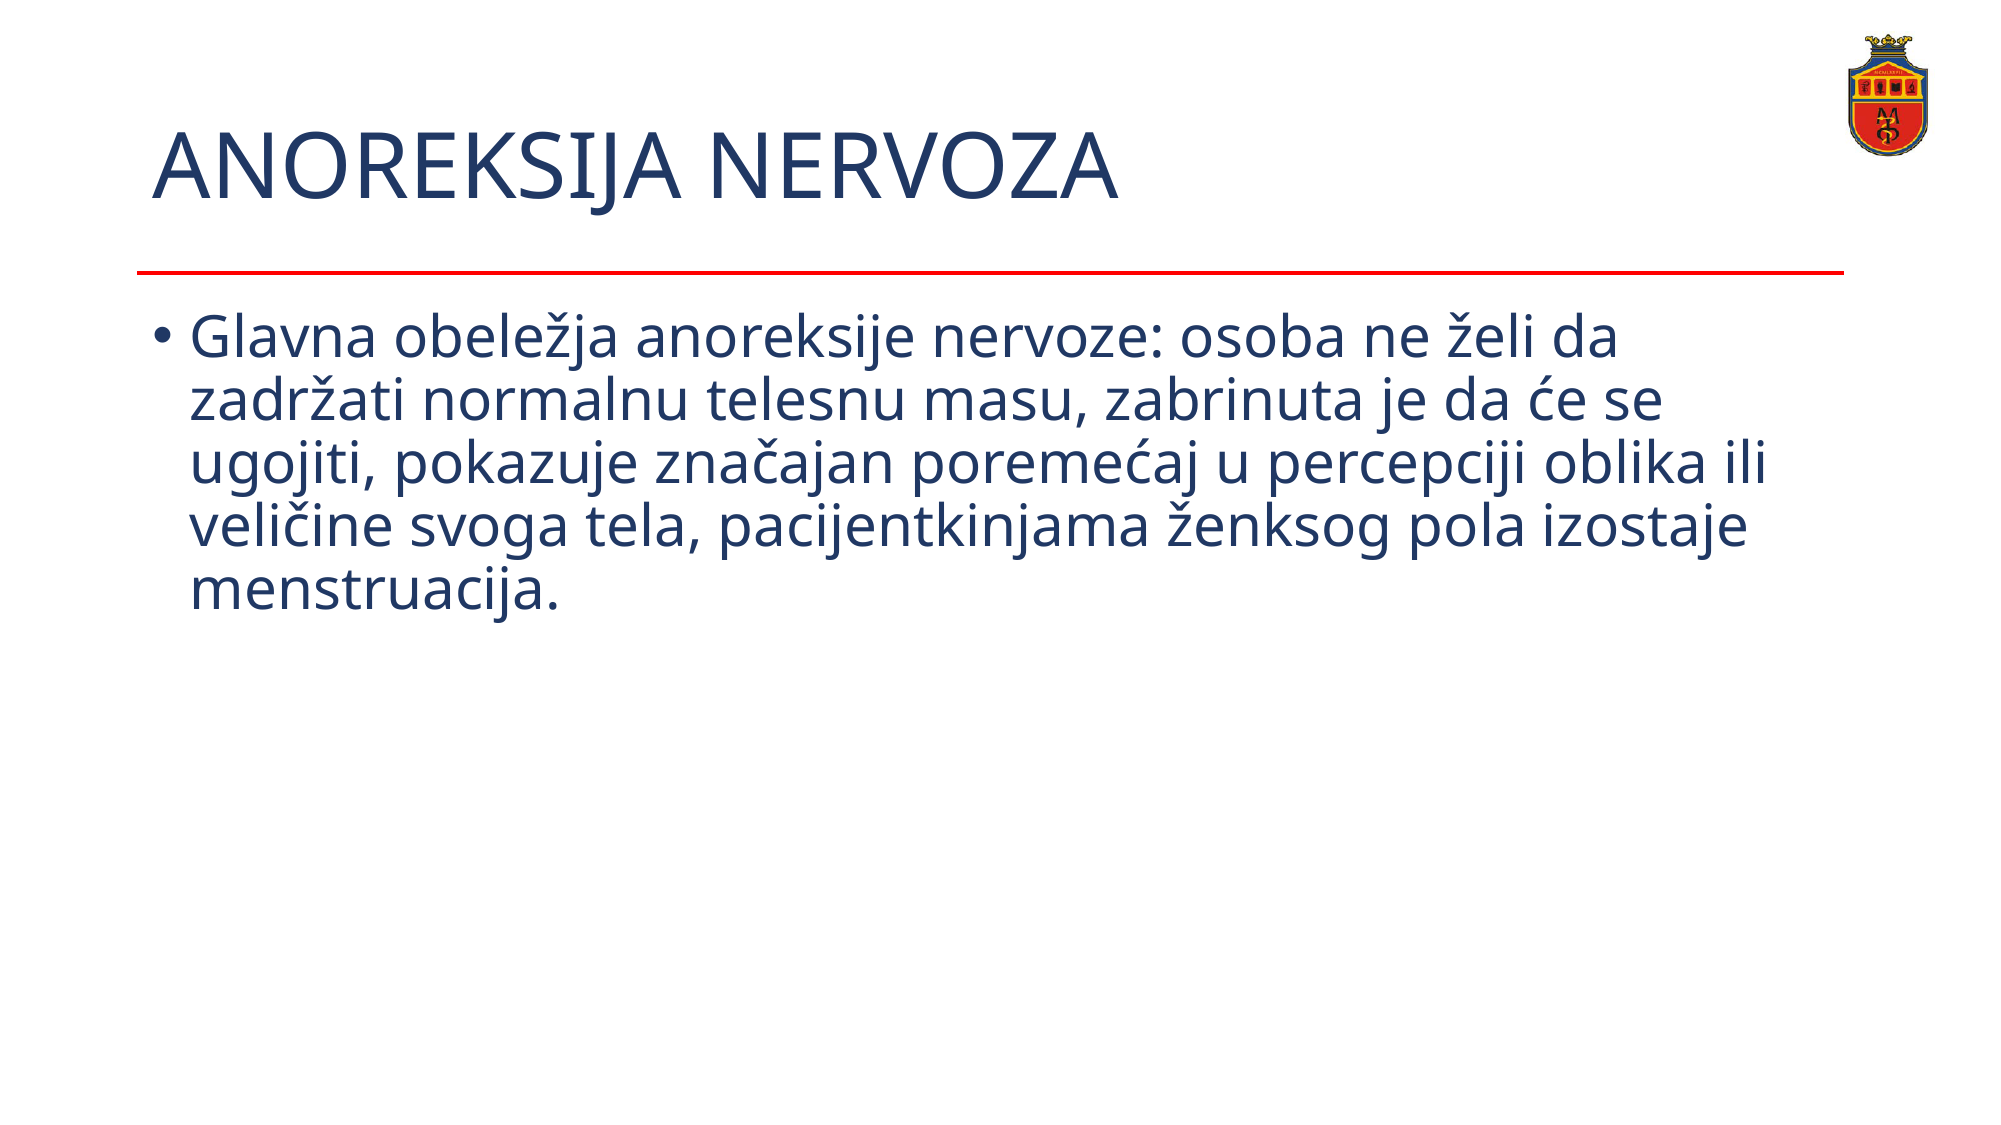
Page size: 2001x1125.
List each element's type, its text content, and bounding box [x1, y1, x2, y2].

title ANOREKSIJA NERVOZA [137, 59, 1863, 278]
list Glavna obeležja anoreksije nervoze: osoba ne želi da zadržati normalnu telesnu masu, zabrinuta je da će se ugojiti, pokazuje značajan poremećaj u percepciji oblika ili veličine svoga tela, pacijentkinjama ženksog pola izostaje menstruacija. [137, 299, 1863, 1014]
picture [1794, 16, 1969, 189]
